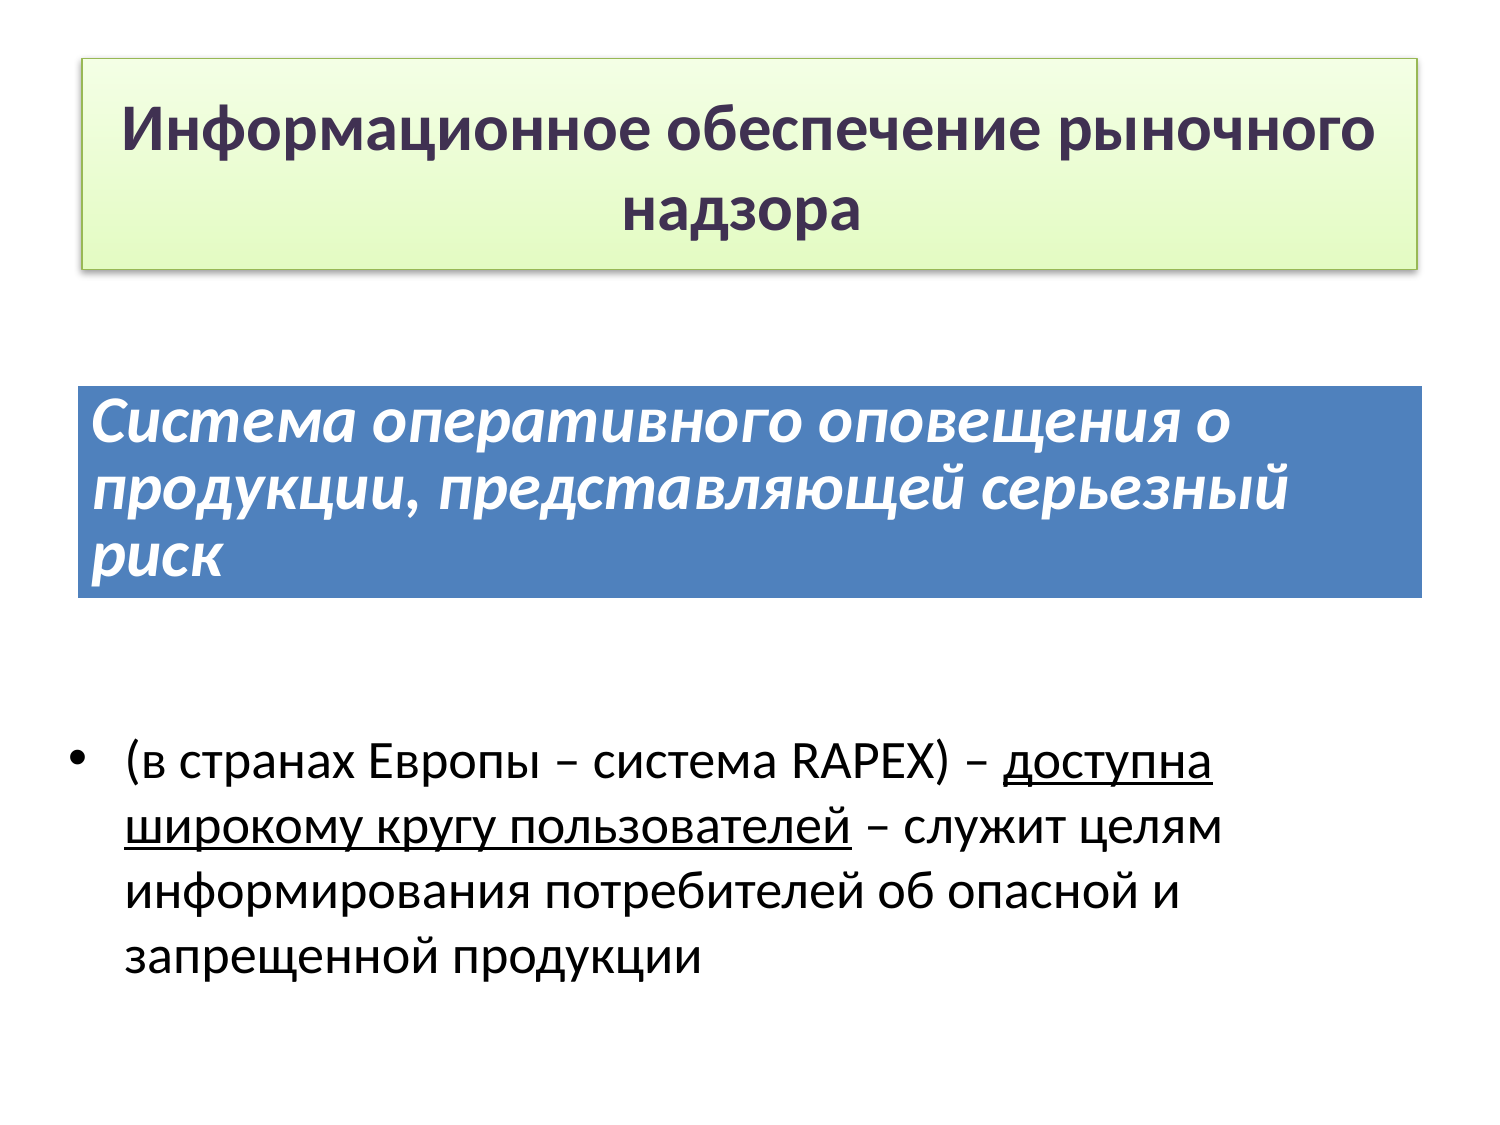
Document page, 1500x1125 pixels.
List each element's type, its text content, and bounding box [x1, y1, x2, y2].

list (в странах Европы – система RAPEX) – доступна широкому кругу пользователей – служит целям информирования потребителей об опасной и запрещенной продукции [53, 338, 1439, 985]
table_header Система оперативного оповещения о продукции, представляющей серьезный риск [78, 386, 1422, 598]
title Информационное обеспечение рыночного надзора [81, 58, 1418, 270]
